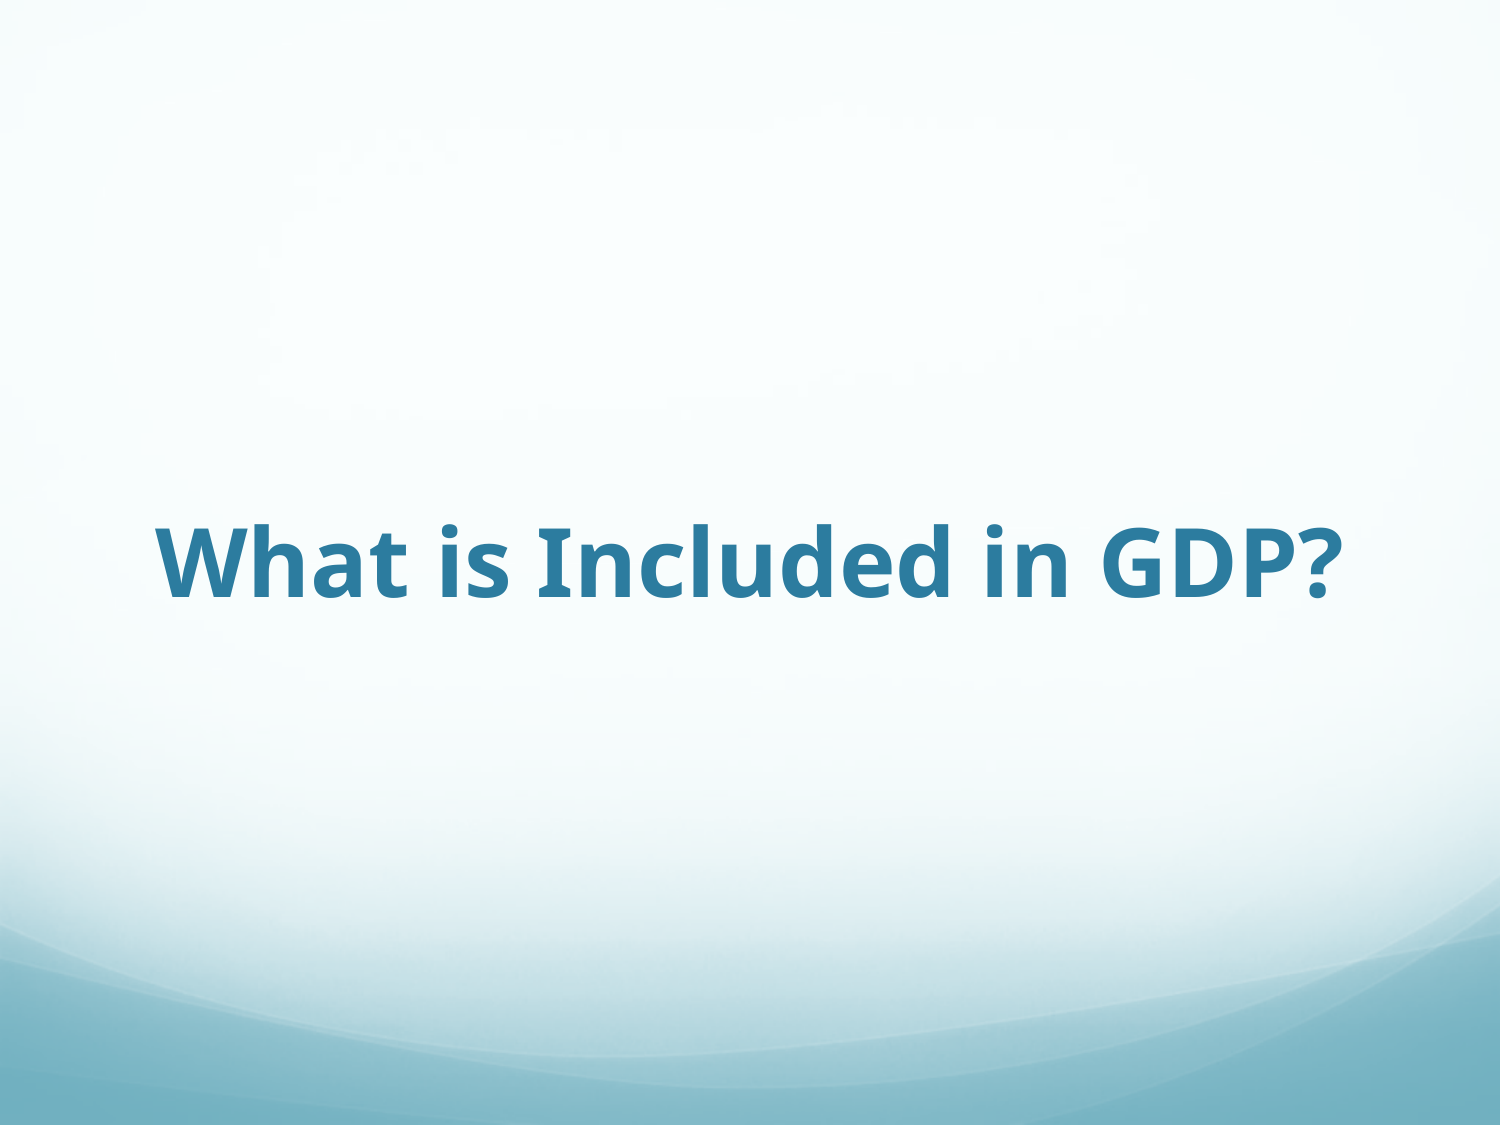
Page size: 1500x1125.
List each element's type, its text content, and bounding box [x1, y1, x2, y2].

title What is Included in GDP? [90, 468, 1410, 625]
